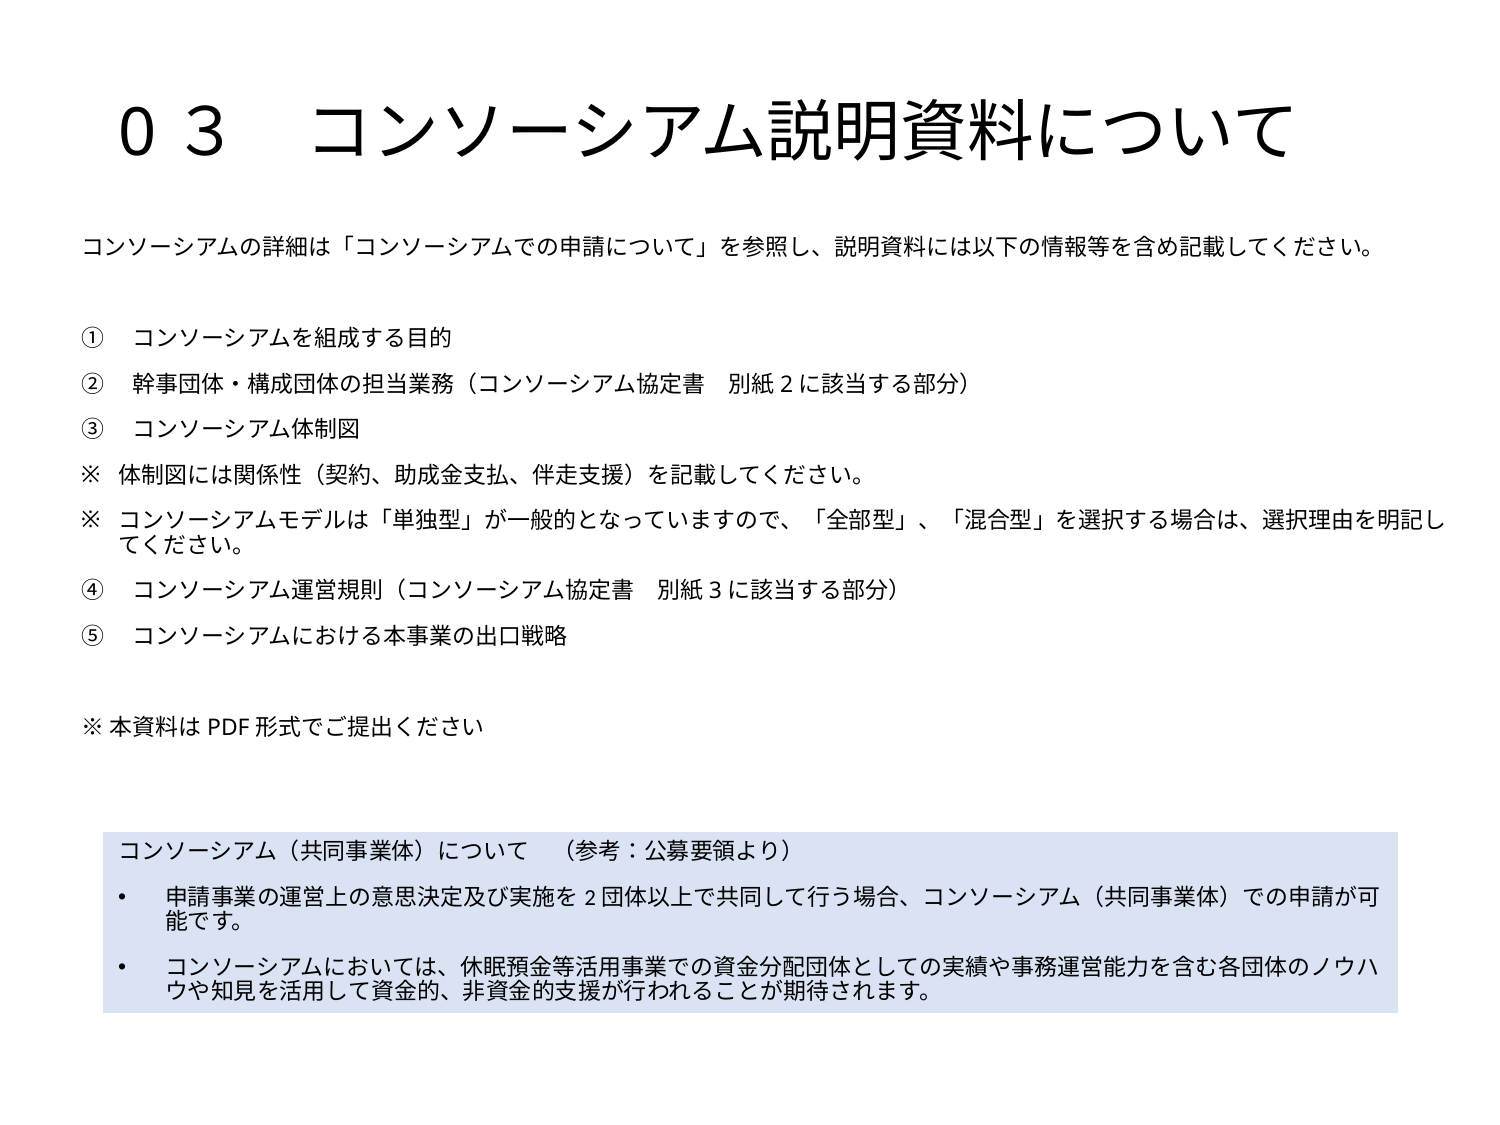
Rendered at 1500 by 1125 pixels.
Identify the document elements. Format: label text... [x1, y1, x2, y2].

title 0３ コンソーシアム説明資料について [103, 21, 1397, 228]
list コンソーシアムの詳細は「コンソーシアムでの申請について」を参照し、説明資料には以下の情報等を含め記載してください。 ① コンソーシアムを組成する目的 ② 幹事団体・構成団体の担当業務（コンソーシアム協定書 別紙2に該当する部分） ③ コンソーシアム体制図 体制図には関係性（契約、助成金支払、伴走支援）を記載してください。 コンソーシアムモデルは「単独型」が一般的となっていますので、「全部型」、「混合型」を選択する場合は、選択理由を明記してください。 ④ コンソーシアム運営規則（コンソーシアム協定書 別紙3に該当する部分） ⑤ コンソーシアムにおける本事業の出口戦略 ※本資料はPDF形式でご提出ください [66, 228, 1472, 786]
text_box コンソーシアム（共同事業体）について （参考：公募要領より） 申請事業の運営上の意思決定及び実施を2団体以上で共同して行う場合、コンソーシアム（共同事業体）での申請が可能です。 コンソーシアムにおいては、休眠預金等活用事業での資金分配団体としての実績や事務運営能力を含む各団体のノウハウや知見を活用して資金的、非資金的支援が行われることが期待されます。 [103, 832, 1398, 1013]
